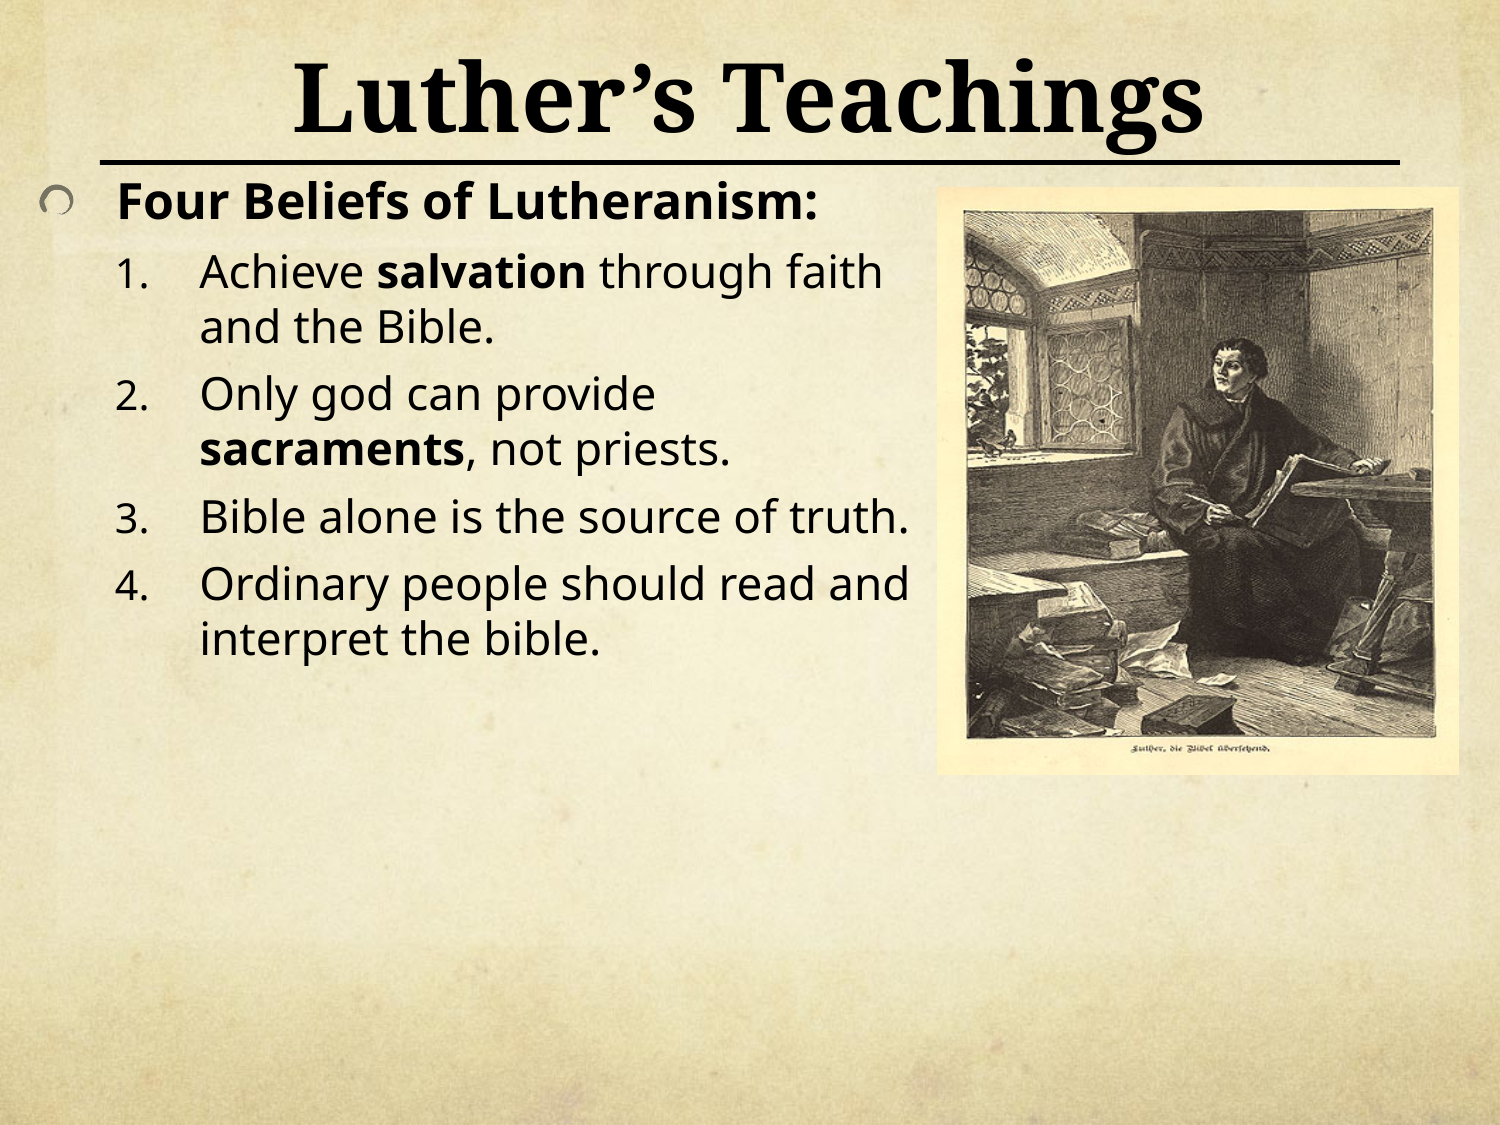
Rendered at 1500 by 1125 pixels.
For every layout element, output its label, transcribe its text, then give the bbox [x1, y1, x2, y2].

list Four Beliefs of Lutheranism: Achieve salvation through faith and the Bible. Only god can provide sacraments, not priests. Bible alone is the source of truth. Ordinary people should read and interpret the bible. [24, 162, 938, 1100]
title Luther’s Teachings [75, 0, 1425, 181]
picture [0, 0, 1500, 1125]
picture [39, 184, 75, 216]
